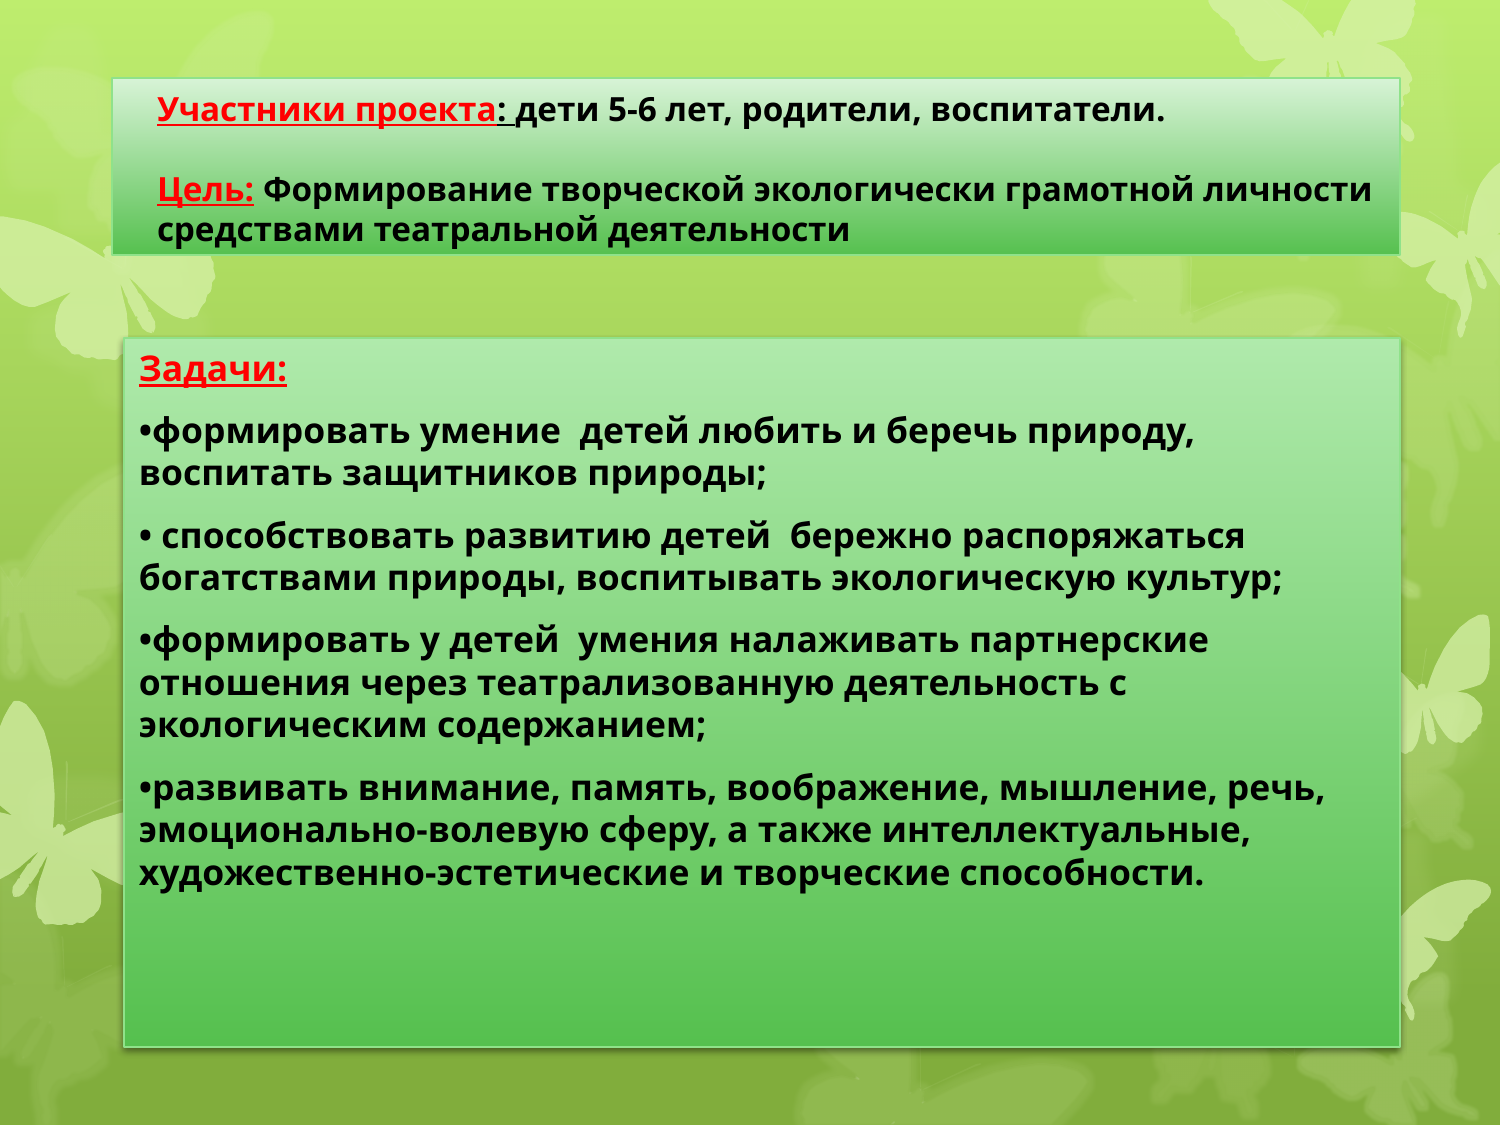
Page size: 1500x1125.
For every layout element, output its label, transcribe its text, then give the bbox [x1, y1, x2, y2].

subtitle Задачи: •формировать умение детей любить и беречь природу, воспитать защитников природы; • способствовать развитию детей бережно распоряжаться богатствами природы, воспитывать экологическую культур; •формировать у детей умения налаживать партнерские отношения через театрализованную деятельность с экологическим содержанием; •развивать внимание, память, воображение, мышление, речь, эмоционально-волевую сферу, а также интеллектуальные, художественно-эстетические и творческие способности. [123, 337, 1401, 1048]
title Участники проекта: дети 5-6 лет, родители, воспитатели. Цель: Формирование творческой экологически грамотной личности средствами театральной деятельности [111, 77, 1401, 256]
